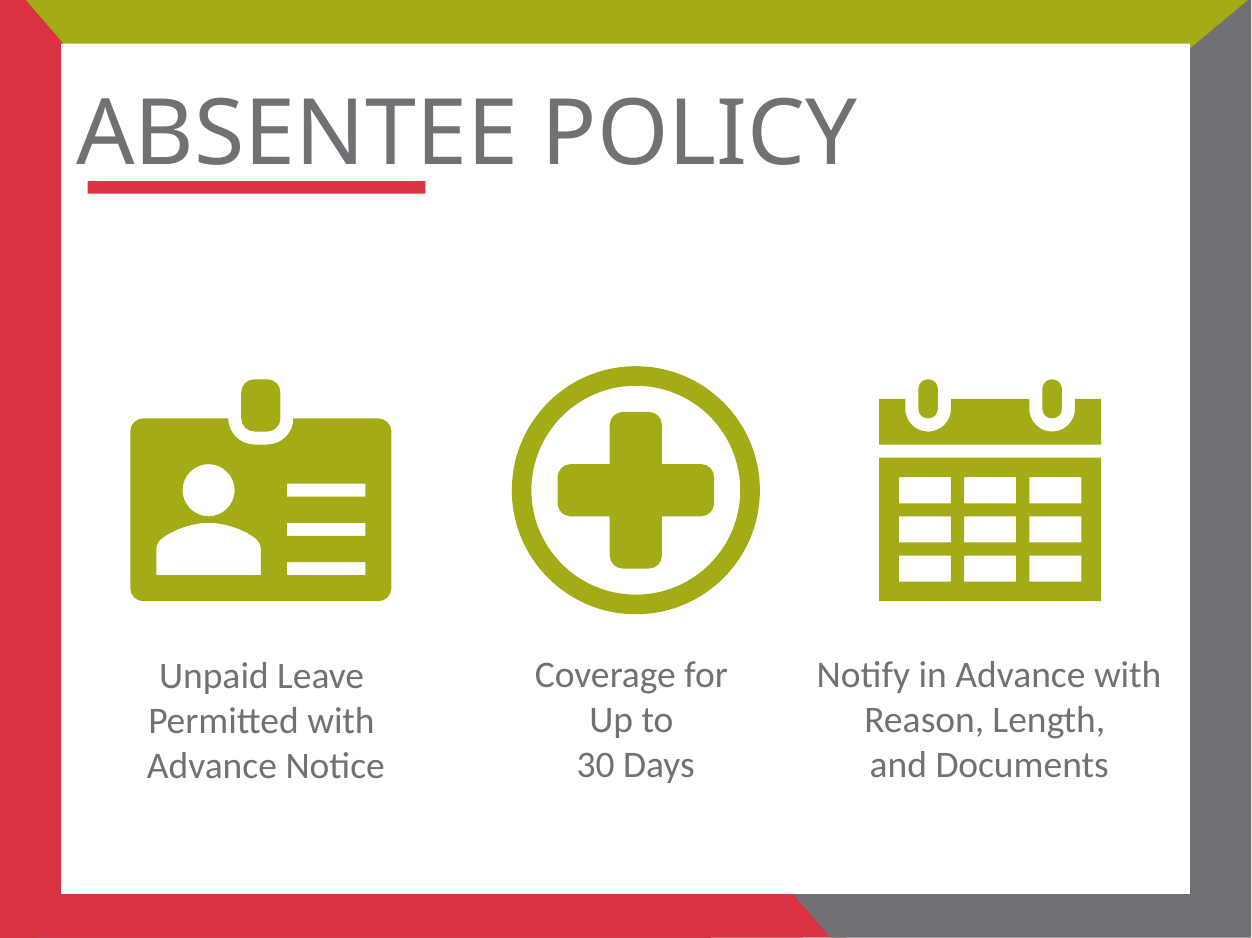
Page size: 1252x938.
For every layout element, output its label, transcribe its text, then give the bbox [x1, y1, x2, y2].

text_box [103, 333, 418, 648]
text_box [479, 333, 793, 648]
title ABSENTEE POLICY [61, 50, 1177, 207]
text_box Coverage for Up to 30 Days [429, 643, 783, 793]
text_box Unpaid Leave Permitted with Advance Notice [59, 643, 473, 794]
text_box Notify in Advance with Reason, Length, and Documents [783, 642, 1196, 793]
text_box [833, 333, 1147, 648]
